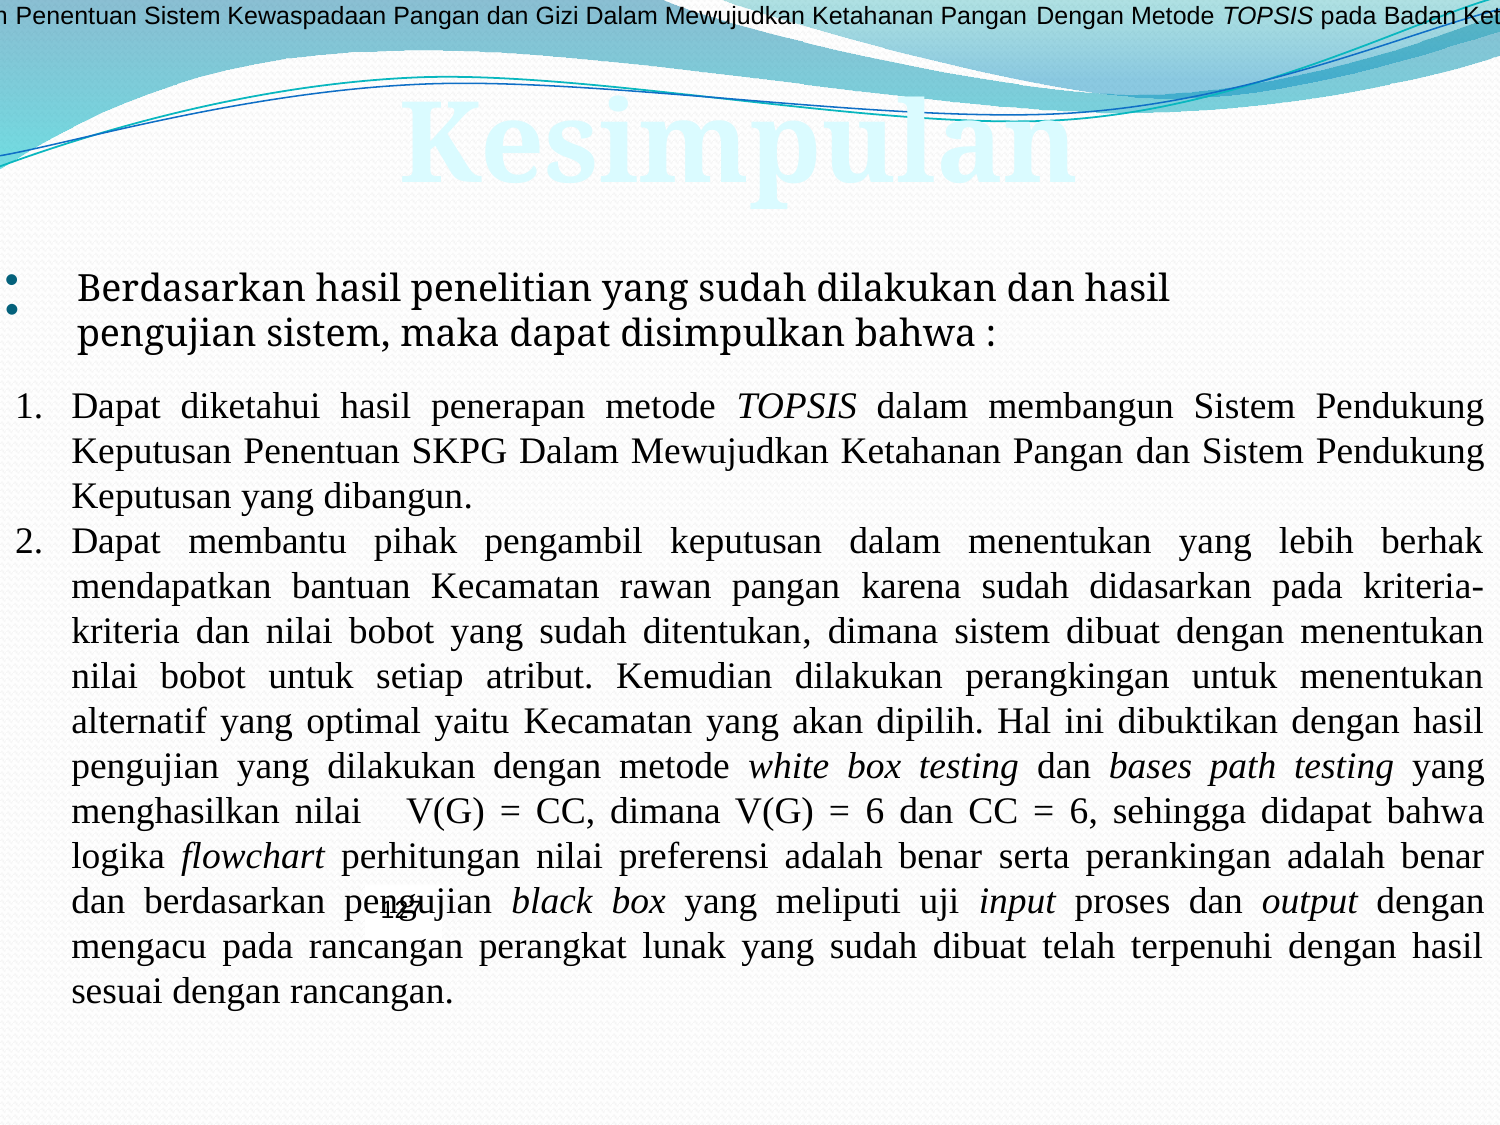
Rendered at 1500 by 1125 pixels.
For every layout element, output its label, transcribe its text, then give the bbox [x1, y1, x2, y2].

title : [0, 215, 1275, 353]
text_box Dapat diketahui cara merekayasa Sistem Pendukung Keputusan Penentuan Sistem Kewaspadaan Pangan dan Gizi Dalam Mewujudkan Ketahanan Pangan Dengan Metode TOPSIS pada Badan Ketahanan Pangan dan Pusat Informasi Jagung Provinsi Gorontalo. [0, 0, 1500, 83]
text_box Berdasarkan hasil penelitian yang sudah dilakukan dan hasil pengujian sistem, maka dapat disimpulkan bahwa : [62, 256, 1350, 353]
text_box Kesimpulan [384, 62, 1095, 213]
text_box Dapat diketahui hasil penerapan metode TOPSIS dalam membangun Sistem Pendukung Keputusan Penentuan SKPG Dalam Mewujudkan Ketahanan Pangan dan Sistem Pendukung Keputusan yang dibangun. Dapat membantu pihak pengambil keputusan dalam menentukan yang lebih berhak mendapatkan bantuan Kecamatan rawan pangan karena sudah didasarkan pada kriteria-kriteria dan nilai bobot yang sudah ditentukan, dimana sistem dibuat dengan menentukan nilai bobot untuk setiap atribut. Kemudian dilakukan perangkingan untuk menentukan alternatif yang optimal yaitu Kecamatan yang akan dipilih. Hal ini dibuktikan dengan hasil pengujian yang dilakukan dengan metode white box testing dan bases path testing yang menghasilkan nilai V(G) = CC, dimana V(G) = 6 dan CC = 6, sehingga didapat bahwa logika flowchart perhitungan nilai preferensi adalah benar serta perankingan adalah benar dan berdasarkan pengujian black box yang meliputi uji input proses dan output dengan mengacu pada rancangan perangkat lunak yang sudah dibuat telah terpenuhi dengan hasil sesuai dengan rancangan. [0, 353, 1500, 1064]
